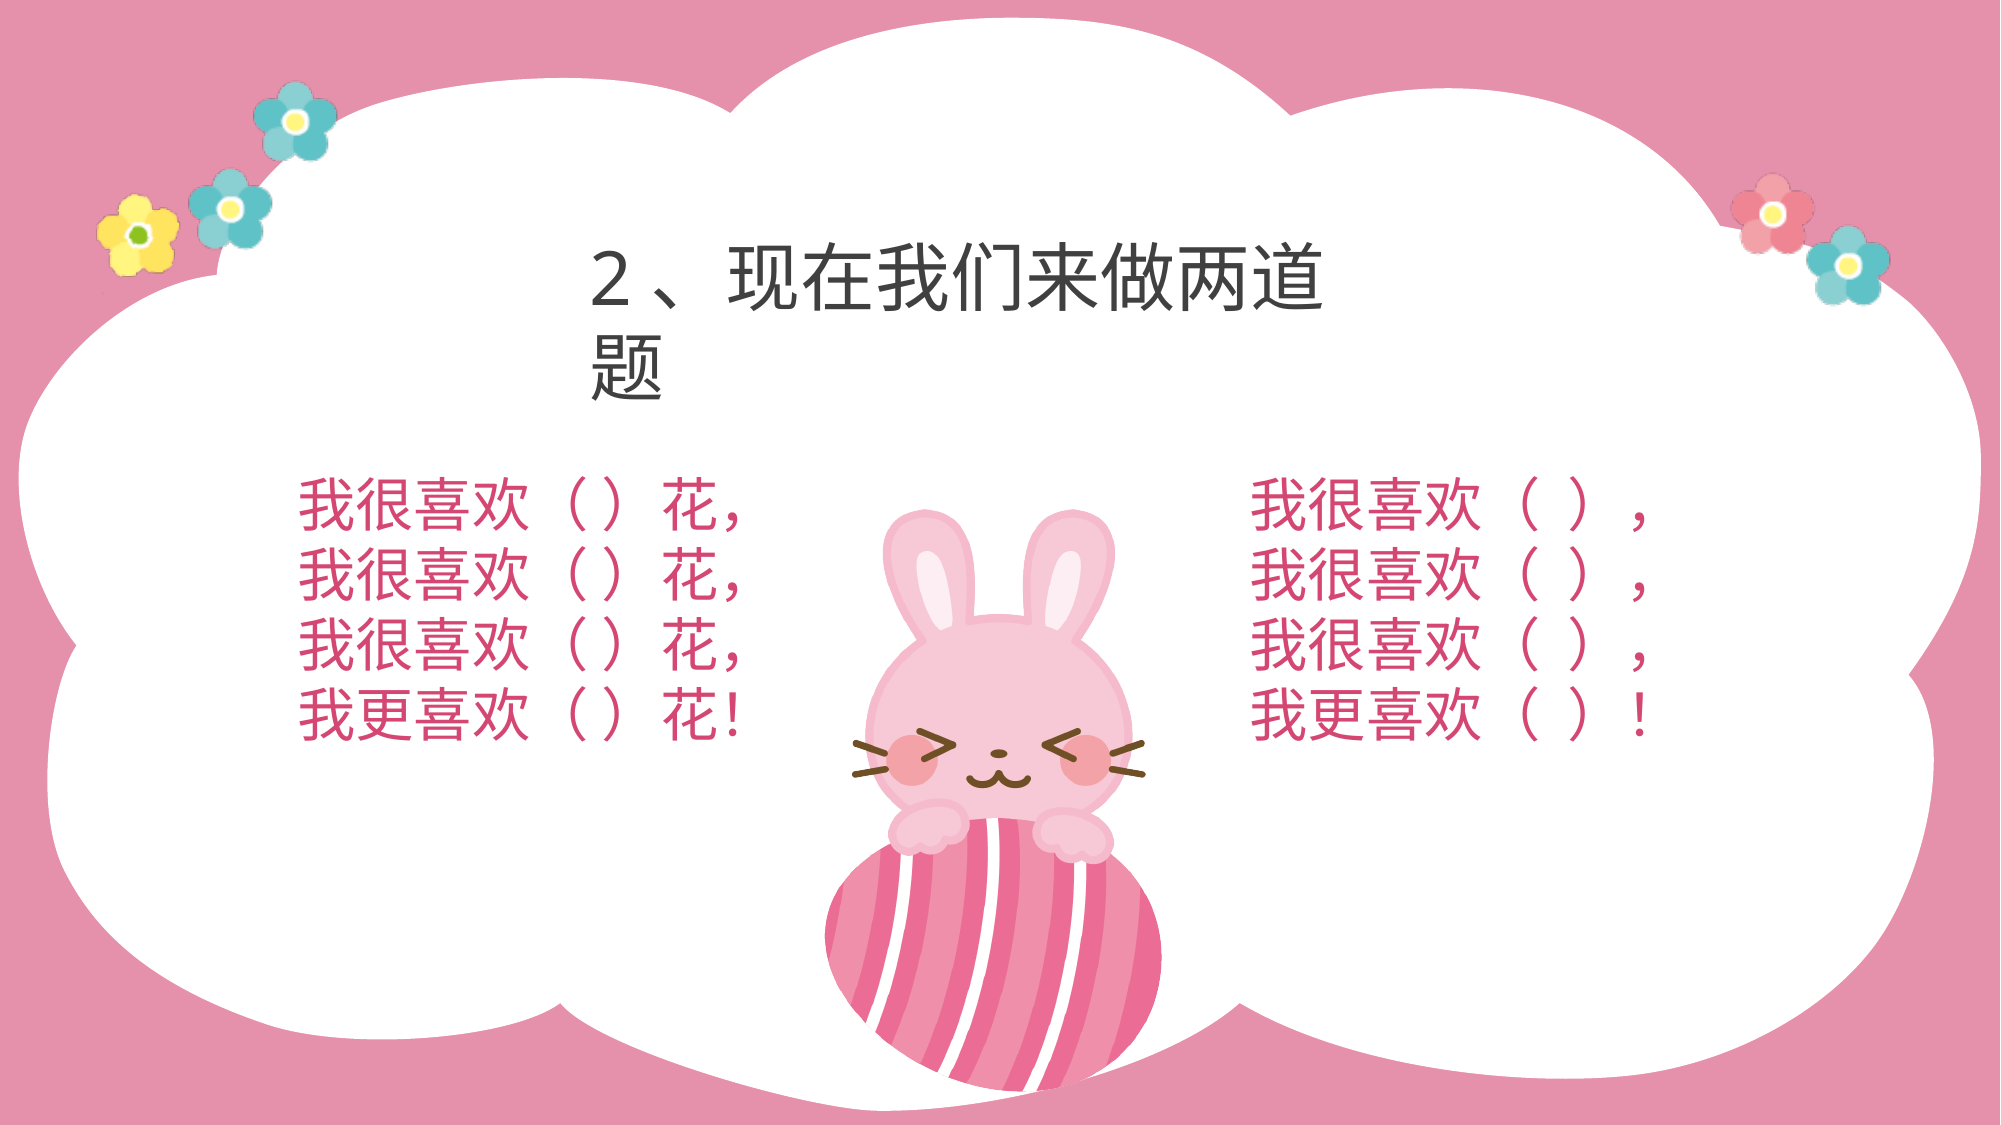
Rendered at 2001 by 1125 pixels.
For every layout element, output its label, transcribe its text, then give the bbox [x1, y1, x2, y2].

picture [824, 509, 1162, 1092]
picture [102, 290, 141, 295]
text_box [95, 67, 368, 290]
picture [88, 184, 95, 237]
text_box 我很喜欢（ ）， 我很喜欢（ ）， 我很喜欢（ ）， 我更喜欢（ ）！ [1234, 461, 1826, 756]
text_box 我很喜欢（ ）花， 我很喜欢（ ）花， 我很喜欢（ ）花， 我更喜欢（ ）花！ [282, 461, 837, 756]
text_box 2、现在我们来做两道题 [574, 222, 1412, 418]
picture [1701, 145, 1921, 340]
